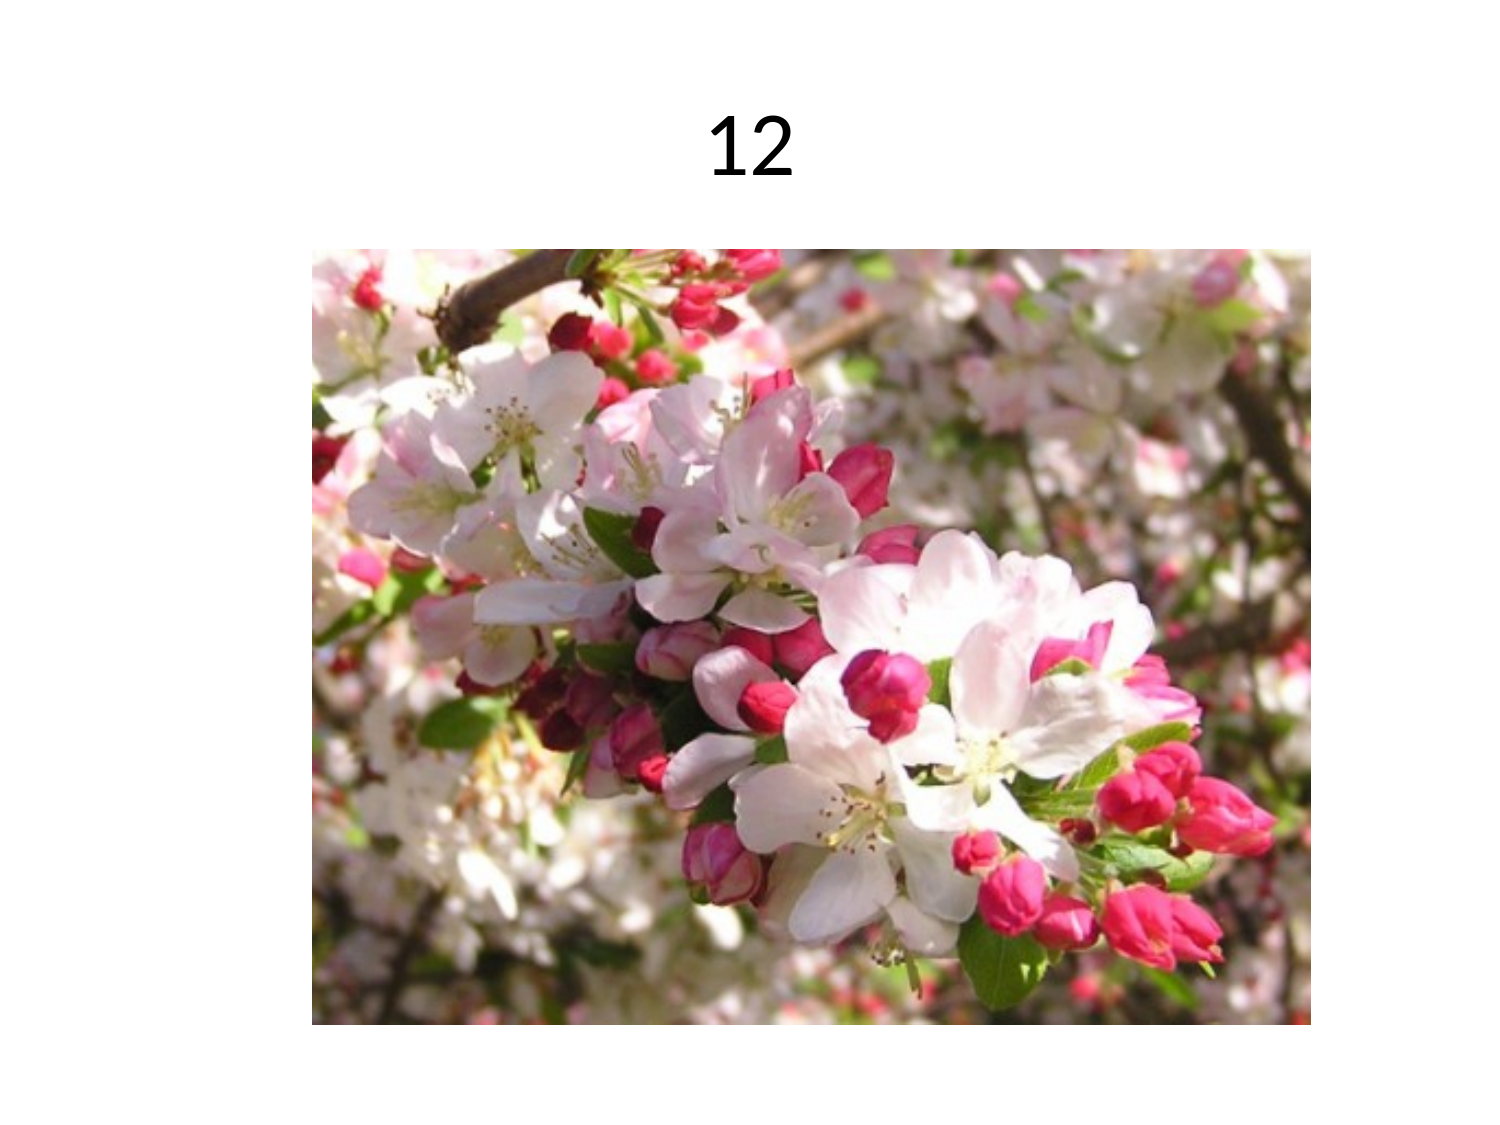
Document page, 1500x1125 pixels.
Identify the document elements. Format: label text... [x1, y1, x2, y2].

picture [312, 249, 1312, 1026]
title 12 [75, 45, 1425, 233]
